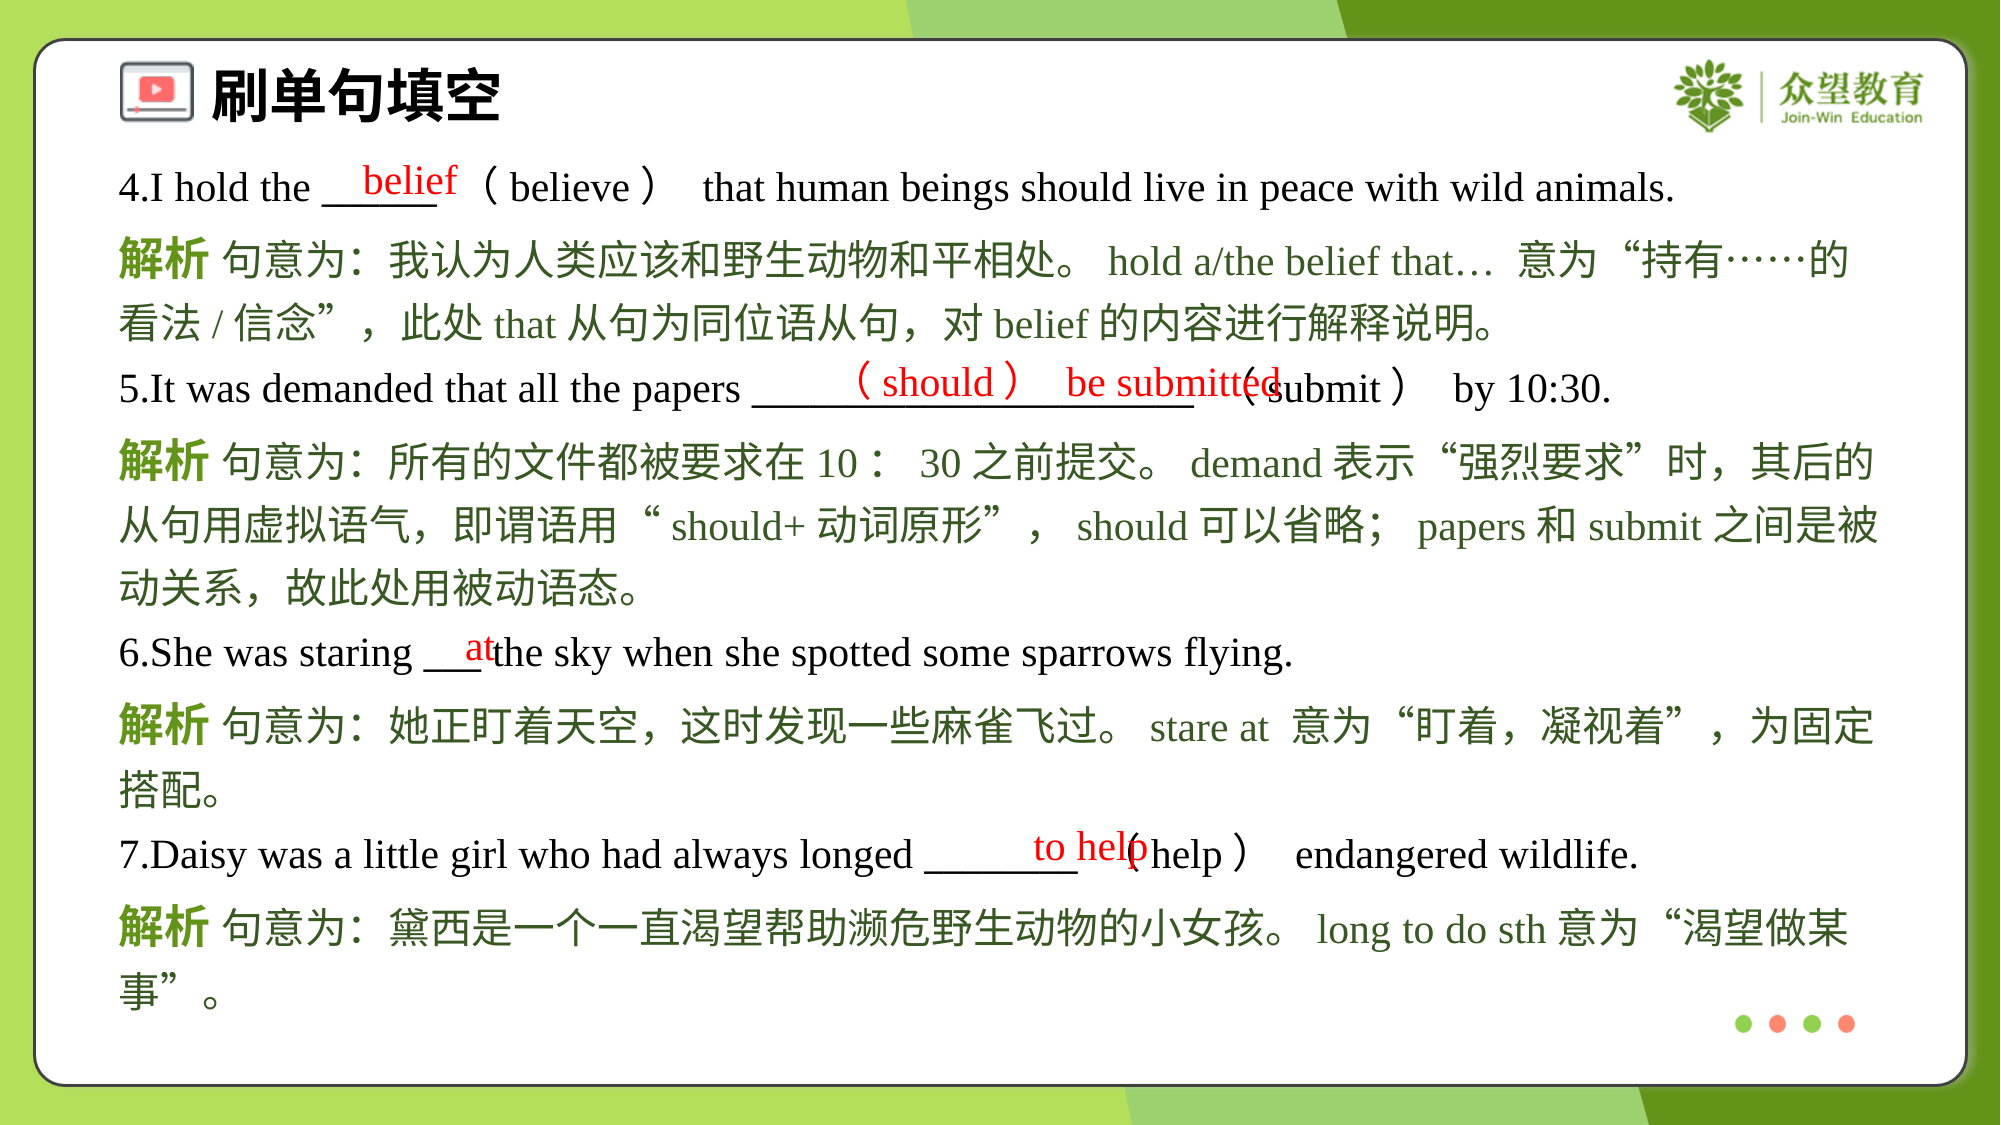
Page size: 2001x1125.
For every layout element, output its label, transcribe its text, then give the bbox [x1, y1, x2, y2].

text_box 解析 句意为：所有的文件都被要求在10：30之前提交。demand表示“强烈要求”时，其后的从句用虚拟语气，即谓语用“should+动词原形”，should可以省略；papers和submit之间是被动关系，故此处用被动语态。 [118, 417, 1883, 607]
picture [0, 0, 2000, 1125]
text_box 解析 句意为：我认为人类应该和野生动物和平相处。hold a/the belief that… 意为“持有……的看法/信念”，此处that从句为同位语从句，对belief的内容进行解释说明。 [118, 215, 1883, 343]
text_box 解析 句意为：黛西是一个一直渴望帮助濒危野生动物的小女孩。long to do sth意为“渴望做某事”。 [118, 884, 1883, 1011]
text_box 7.Daisy was a little girl who had always longed ________ （help） endangered wildlife. [118, 814, 1883, 872]
text_box 6.She was staring ___ the sky when she spotted some sparrows flying. [118, 612, 1883, 670]
text_box to help [1023, 806, 1159, 864]
text_box at [460, 606, 500, 665]
text_box 4.I hold the ______ （believe） that human beings should live in peace with wild animals. [118, 146, 1883, 204]
text_box 解析 句意为：她正盯着天空，这时发现一些麻雀飞过。stare at 意为“盯着，凝视着”，为固定搭配。 [118, 682, 1883, 809]
text_box （should） be submitted [831, 341, 1281, 399]
text_box belief [358, 140, 463, 199]
text_box 5.It was demanded that all the papers _______________________ （submit） by 10:30. [118, 348, 1883, 406]
